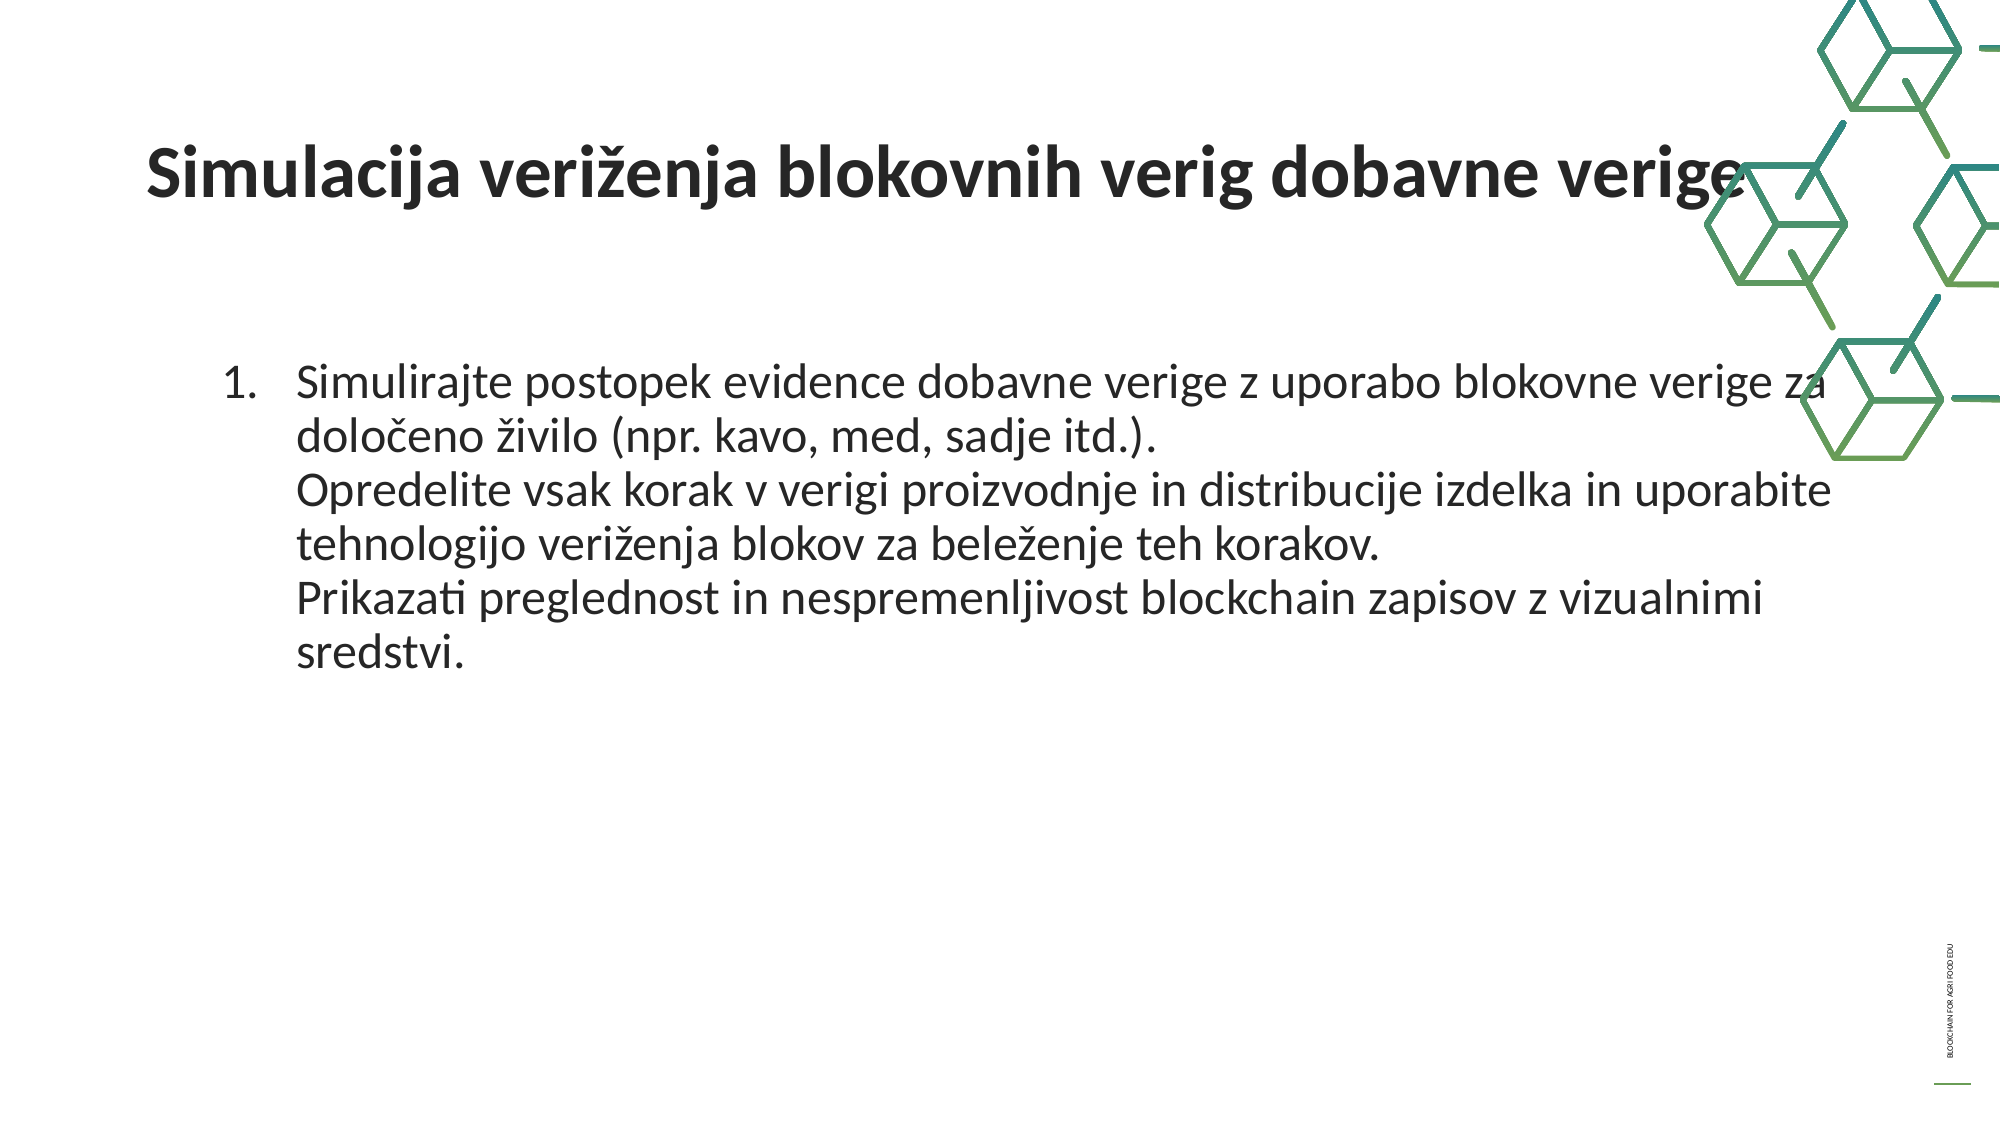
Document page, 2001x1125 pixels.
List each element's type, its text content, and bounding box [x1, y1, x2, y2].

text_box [1703, 0, 2000, 462]
list Simulirajte postopek evidence dobavne verige z uporabo blokovne verige za določeno živilo (npr. kavo, med, sadje itd.). Opredelite vsak korak v verigi proizvodnje in distribucije izdelka in uporabite tehnologijo veriženja blokov za beleženje teh korakov. Prikazati preglednost in nespremenljivost blockchain zapisov z vizualnimi sredstvi. [130, 348, 1869, 1035]
list Simulacija veriženja blokovnih verig dobavne verige [130, 124, 1698, 337]
